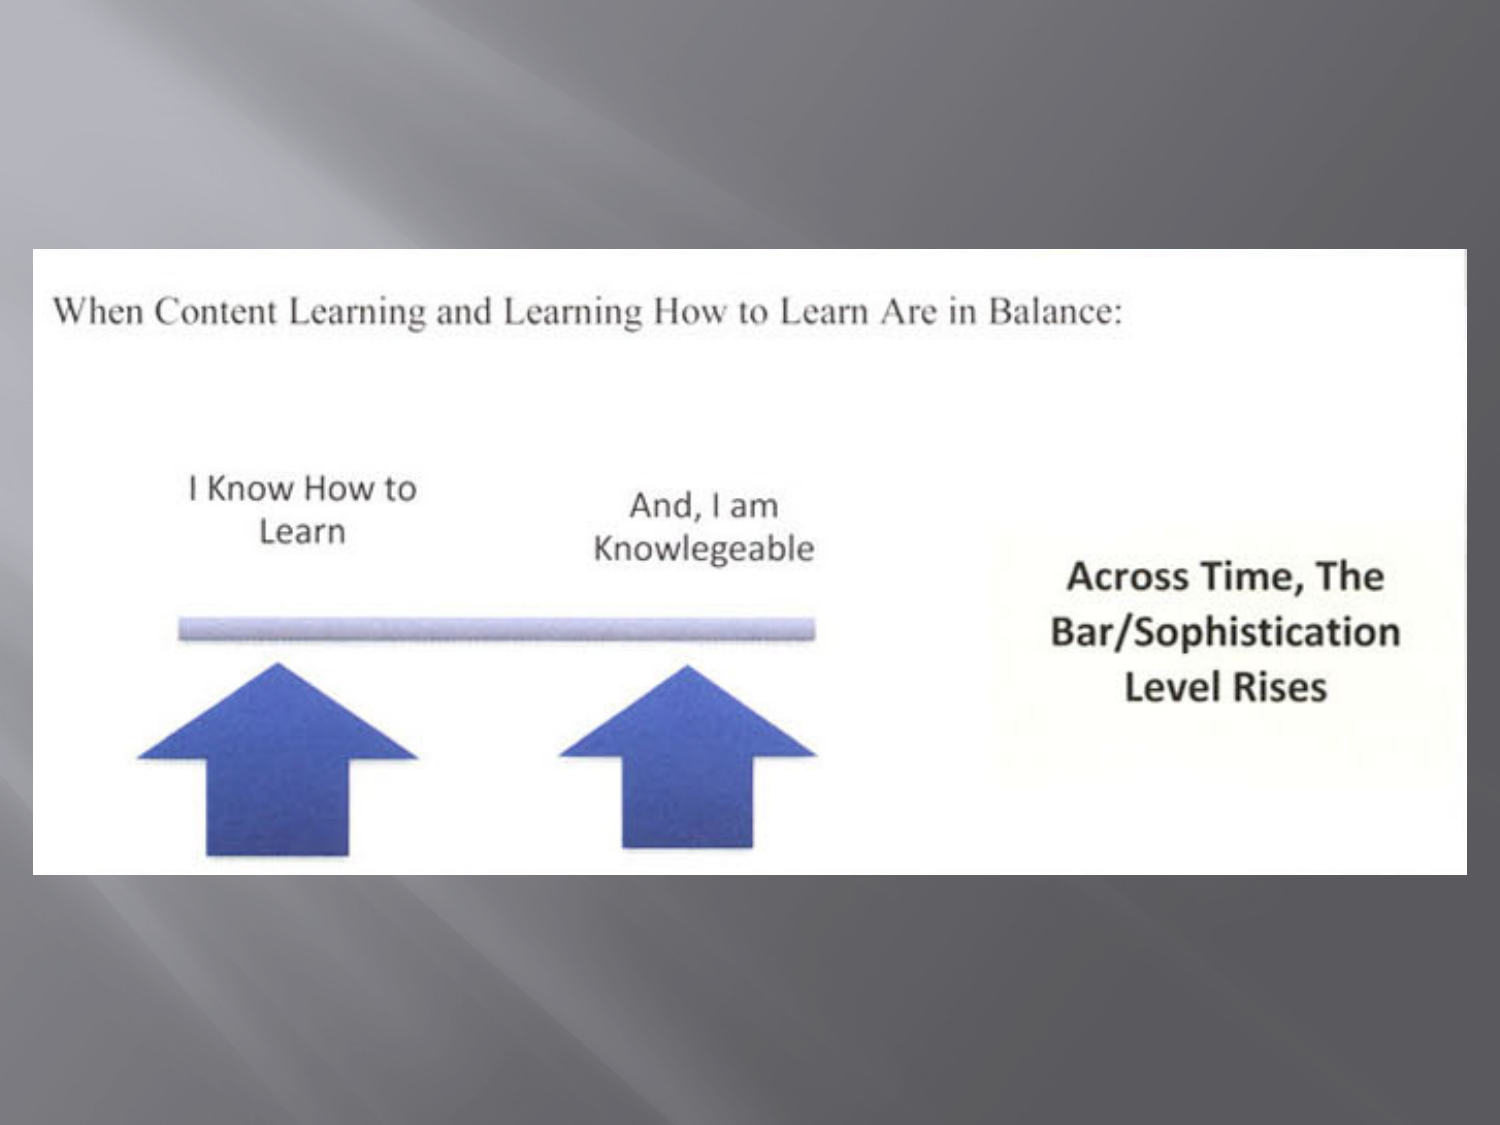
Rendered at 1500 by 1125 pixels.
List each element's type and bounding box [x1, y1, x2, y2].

picture [32, 249, 1467, 876]
